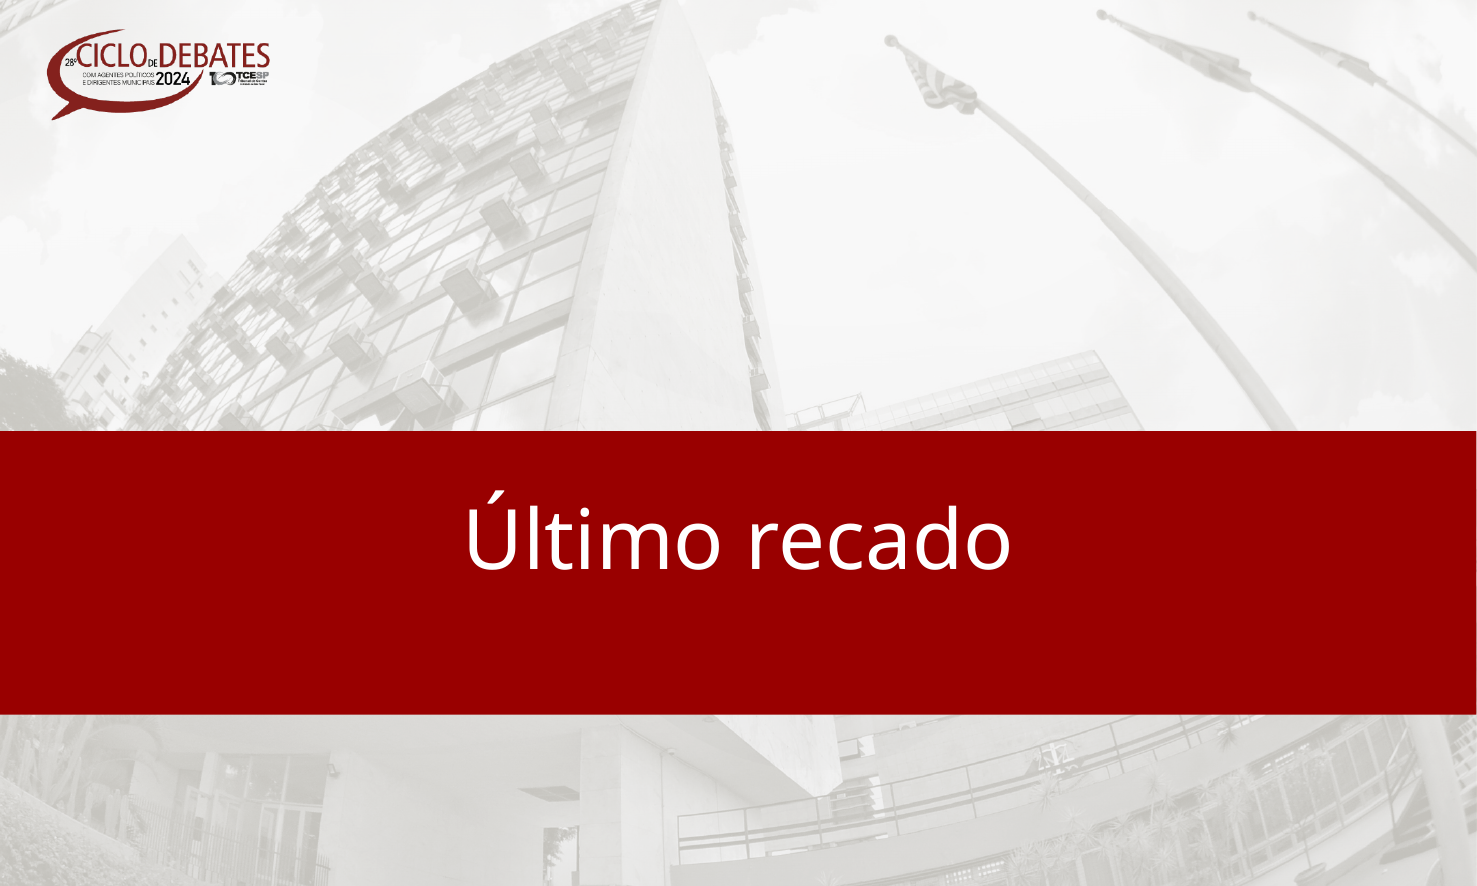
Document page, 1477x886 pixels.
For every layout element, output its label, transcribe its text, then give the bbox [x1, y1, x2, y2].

picture [0, 0, 345, 154]
text_box Último recado [0, 478, 1477, 594]
